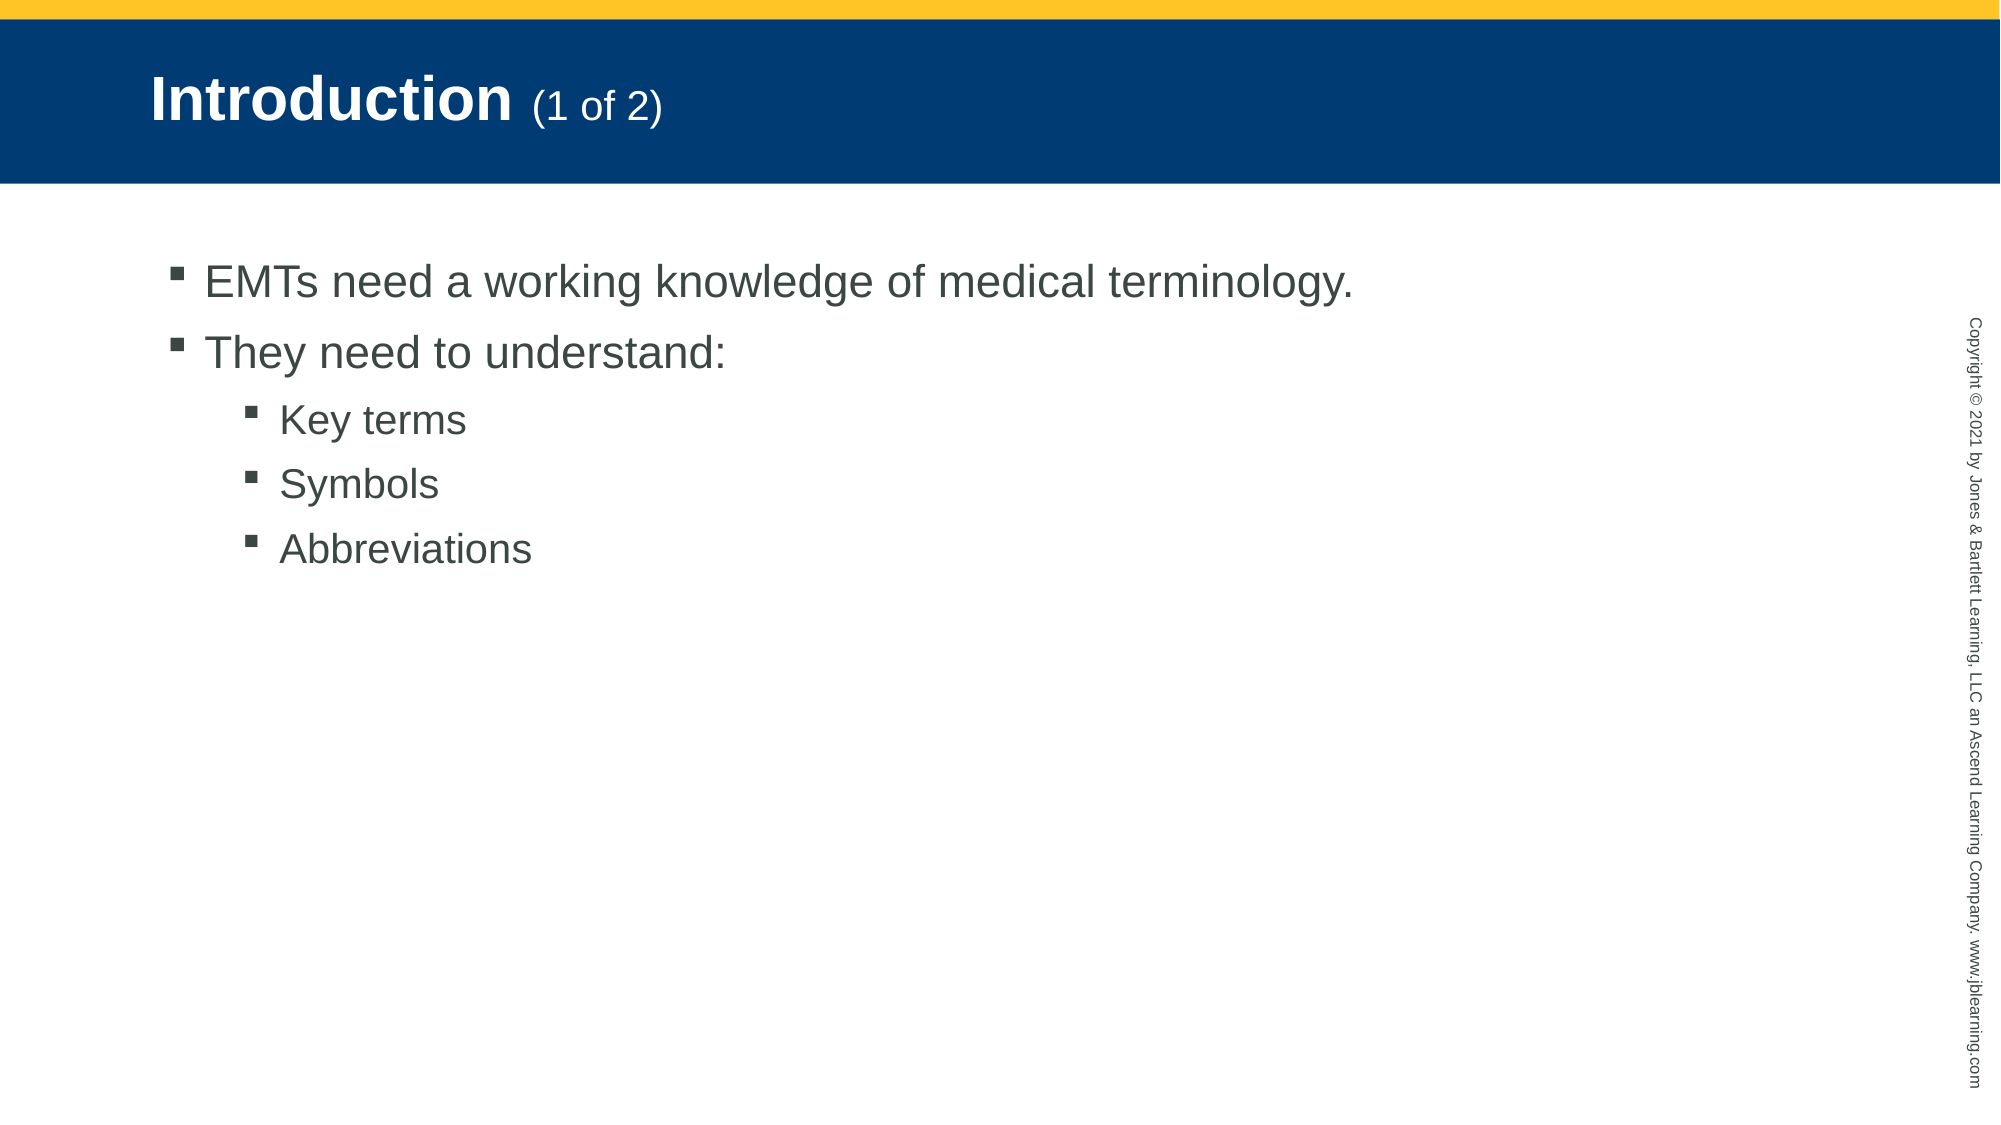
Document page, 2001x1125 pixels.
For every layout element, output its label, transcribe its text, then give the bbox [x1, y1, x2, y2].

list EMTs need a working knowledge of medical terminology. They need to understand: Key terms Symbols Abbreviations [151, 244, 1840, 1016]
title Introduction (1 of 2) [0, 19, 2000, 184]
